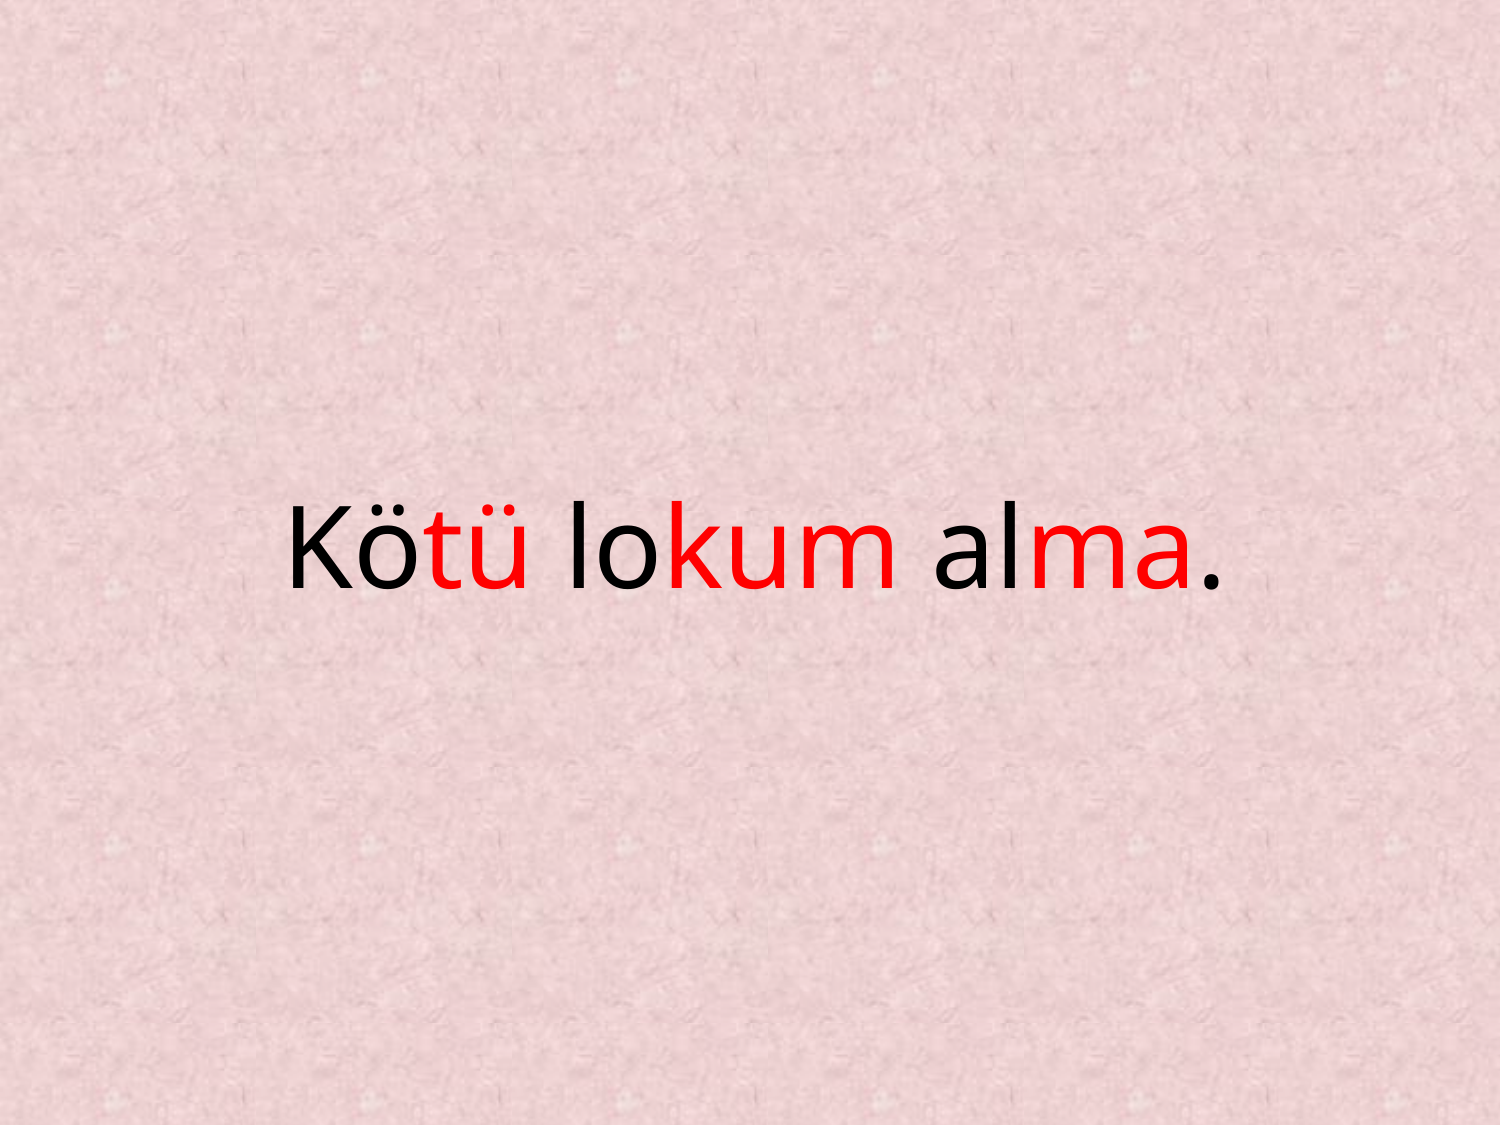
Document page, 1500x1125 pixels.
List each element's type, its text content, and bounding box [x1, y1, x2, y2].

title Kötü lokum alma. [117, 421, 1393, 663]
